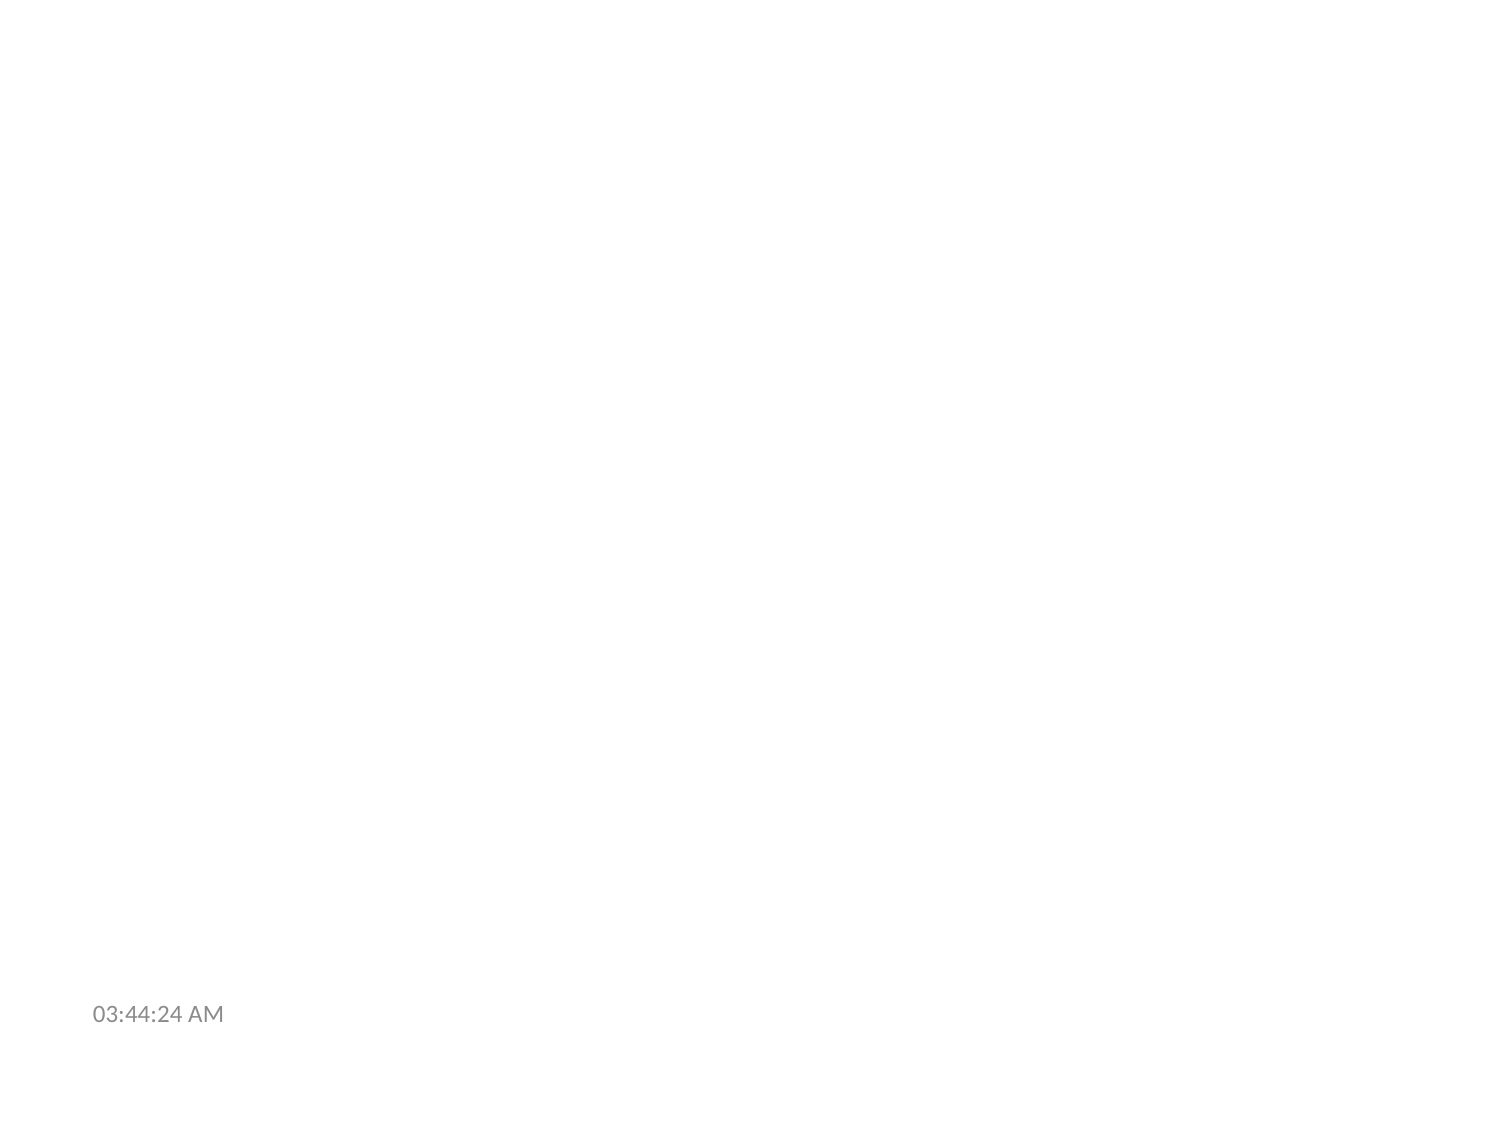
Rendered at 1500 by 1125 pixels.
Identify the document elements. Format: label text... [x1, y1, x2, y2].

text_box 3:35:09 PM [77, 982, 428, 1043]
